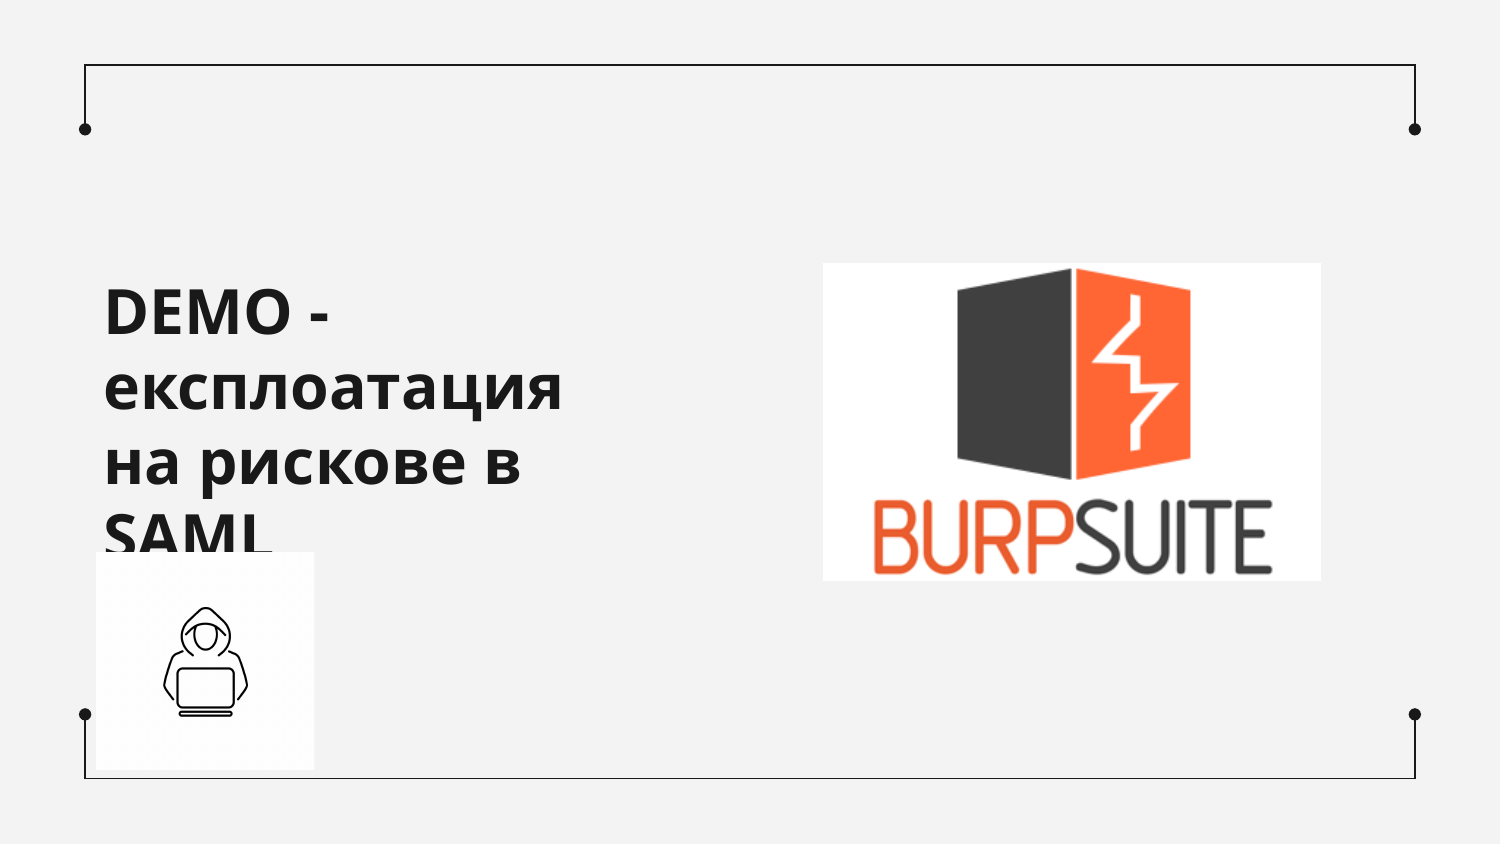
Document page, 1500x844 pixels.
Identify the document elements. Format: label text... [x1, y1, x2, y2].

picture [822, 262, 1321, 581]
picture [95, 552, 315, 770]
title DEMO - експлоатация на рискове в SAML [88, 257, 675, 352]
